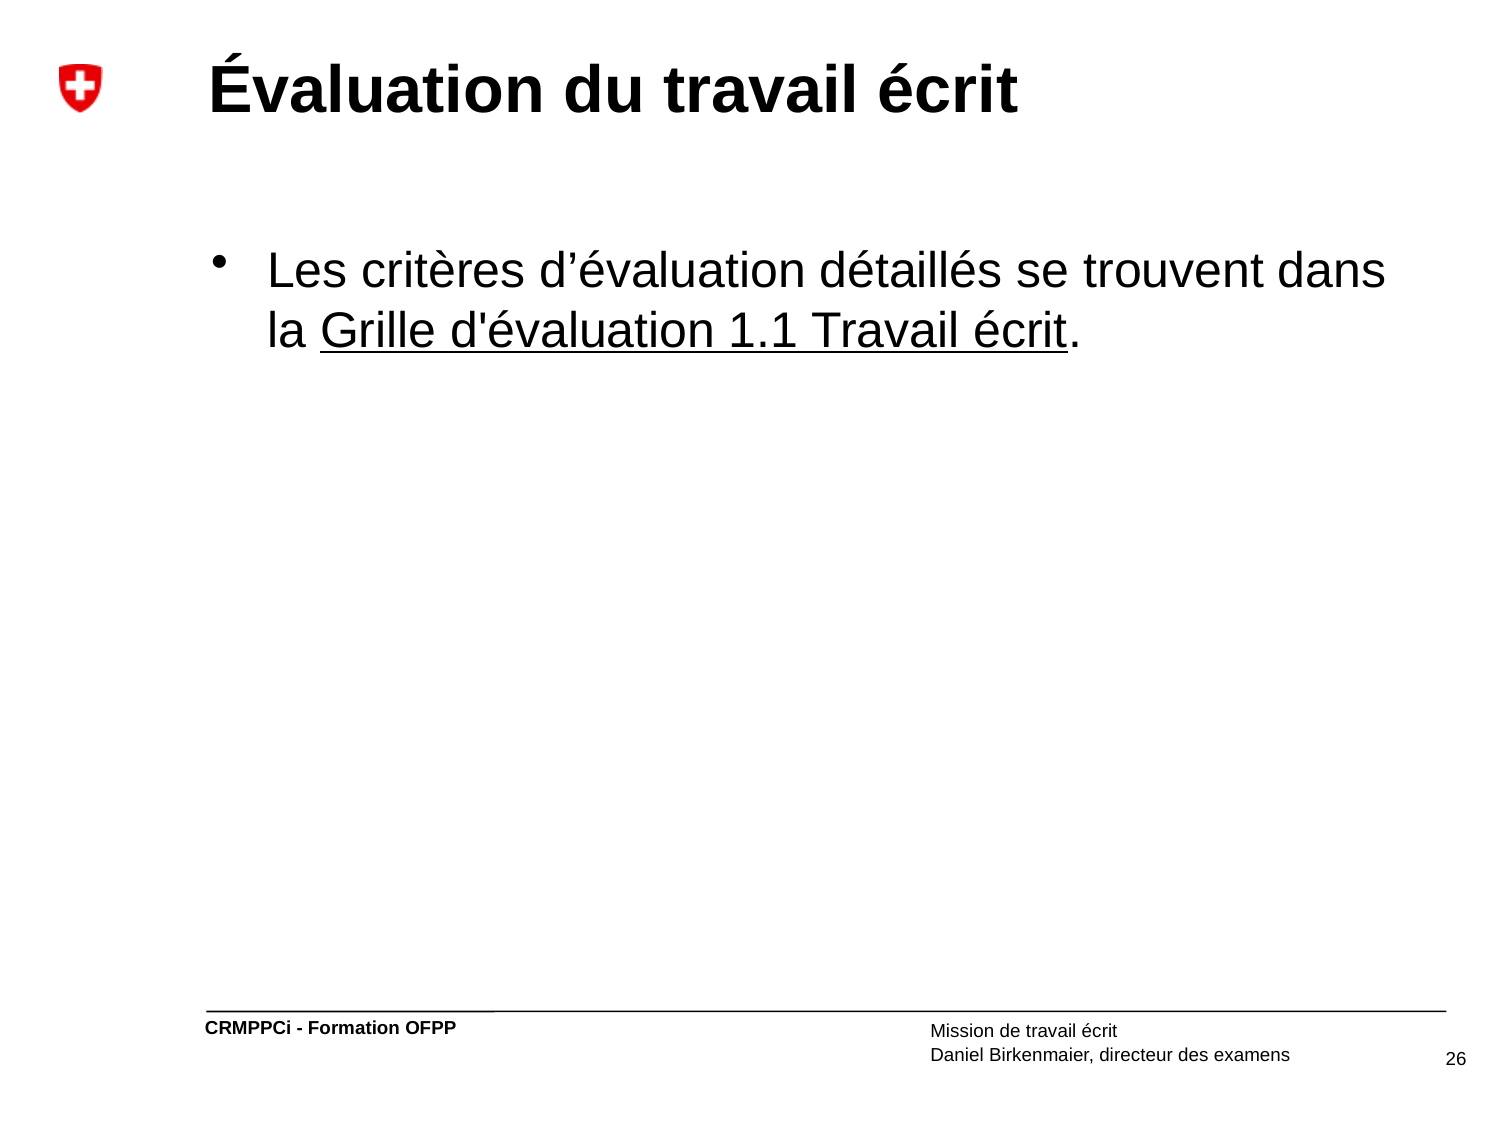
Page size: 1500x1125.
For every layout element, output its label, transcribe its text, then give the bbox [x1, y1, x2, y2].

slide_number Mission de travail écrit [915, 1011, 1447, 1048]
footer Daniel Birkenmaier, directeur des examens [915, 1048, 1447, 1071]
picture [59, 64, 103, 114]
title Évaluation du travail écrit [207, 45, 1433, 209]
list Les critères d’évaluation détaillés se trouvent dans la Grille d'évaluation 1.1 Travail écrit. [210, 237, 1438, 1012]
